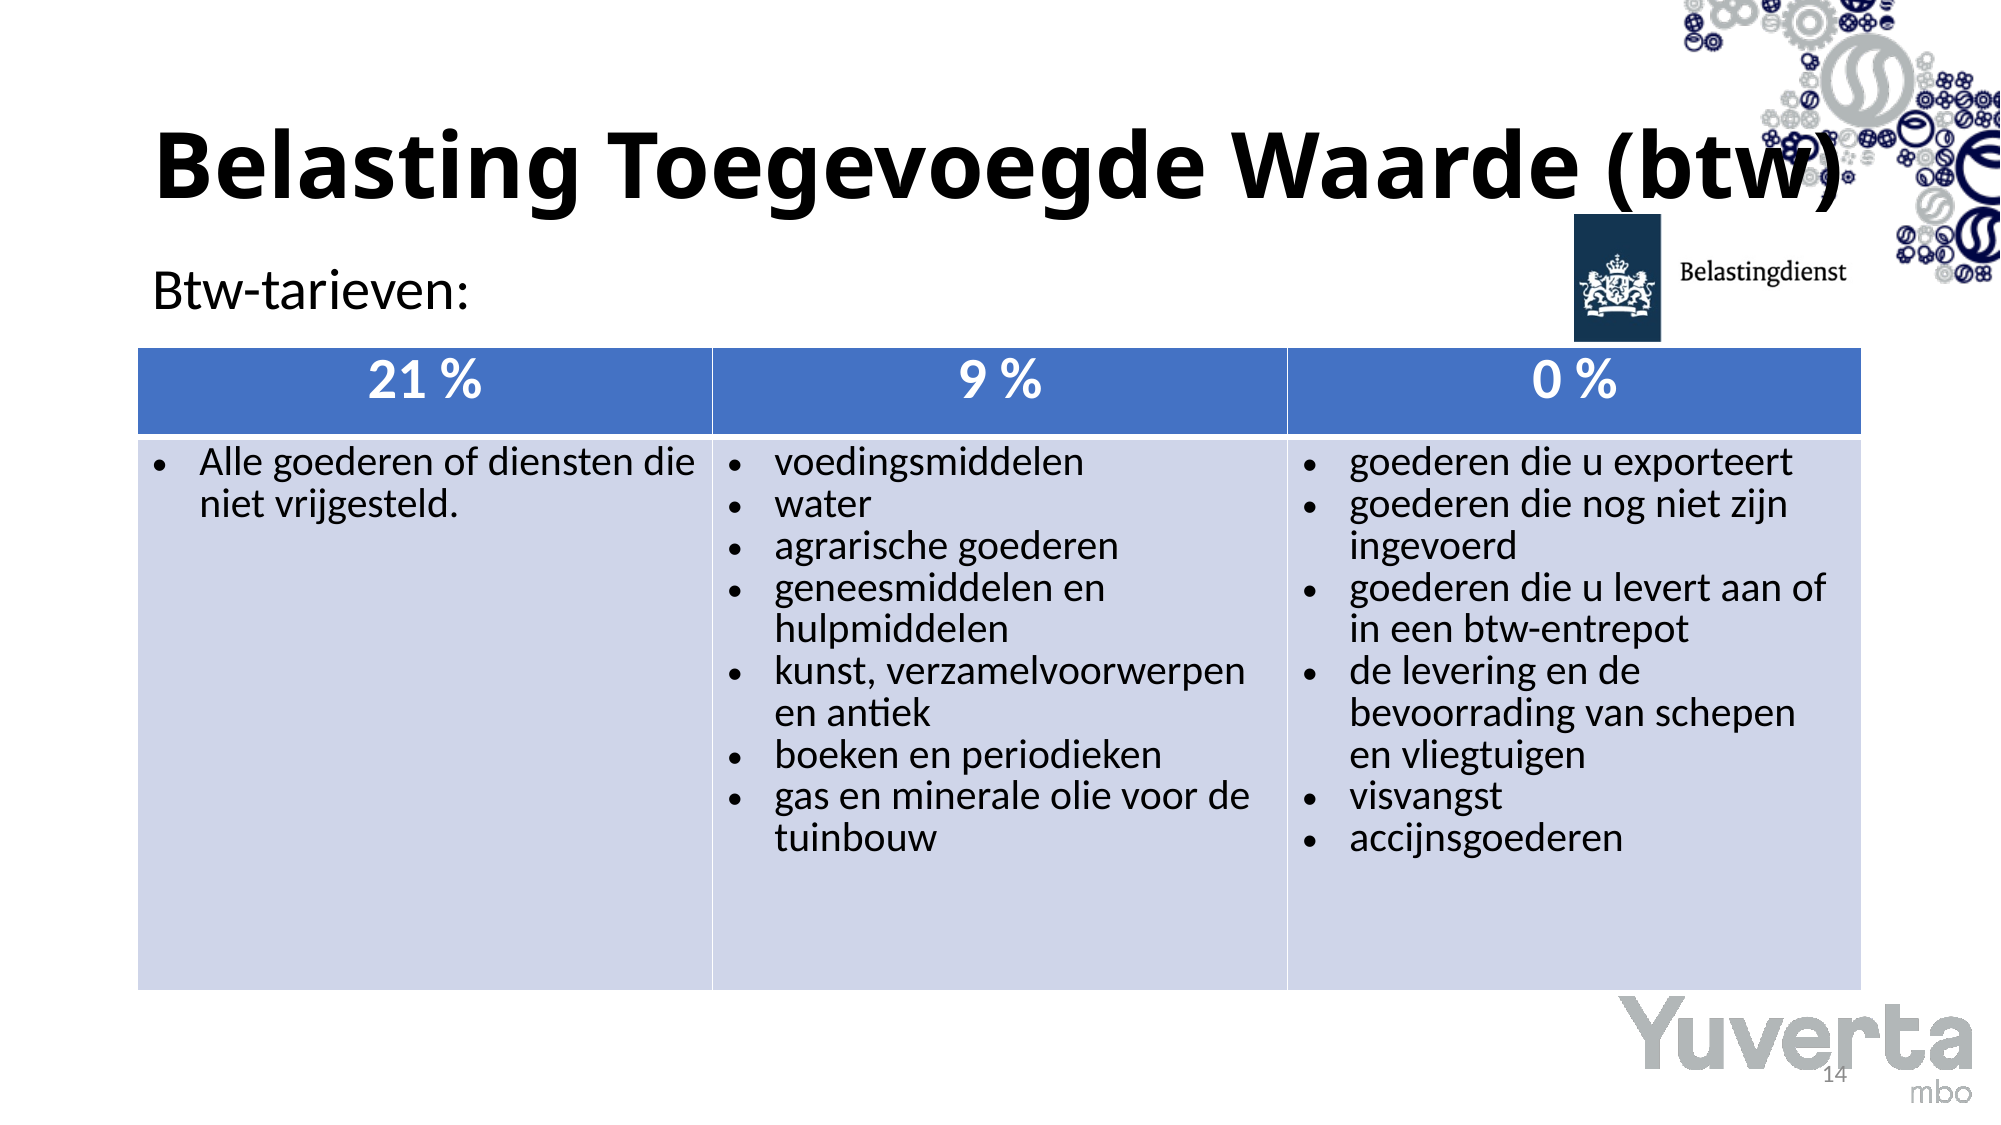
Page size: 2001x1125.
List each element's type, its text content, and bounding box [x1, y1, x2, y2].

table_header 9 % [713, 348, 1287, 434]
table_header 21 % [138, 348, 712, 434]
slide_number 14 [1412, 1042, 1863, 1103]
table_header 0 % [1288, 348, 1861, 434]
list Btw-tarieven: [137, 251, 613, 347]
table_cell Alle goederen of diensten die niet vrijgesteld. [138, 440, 712, 990]
table_cell goederen die u exporteert goederen die nog niet zijn ingevoerd goederen die u levert aan of in een btw-entrepot de levering en de bevoorrading van schepen en vliegtuigen visvangst accijnsgoederen [1288, 440, 1861, 990]
table_cell voedingsmiddelen water agrarische goederen geneesmiddelen en hulpmiddelen kunst, verzamelvoorwerpen en antiek boeken en periodieken gas en minerale olie voor de tuinbouw [713, 440, 1287, 990]
title Belasting Toegevoegde Waarde (btw) [137, 59, 1863, 278]
picture [0, 0, 2000, 1125]
